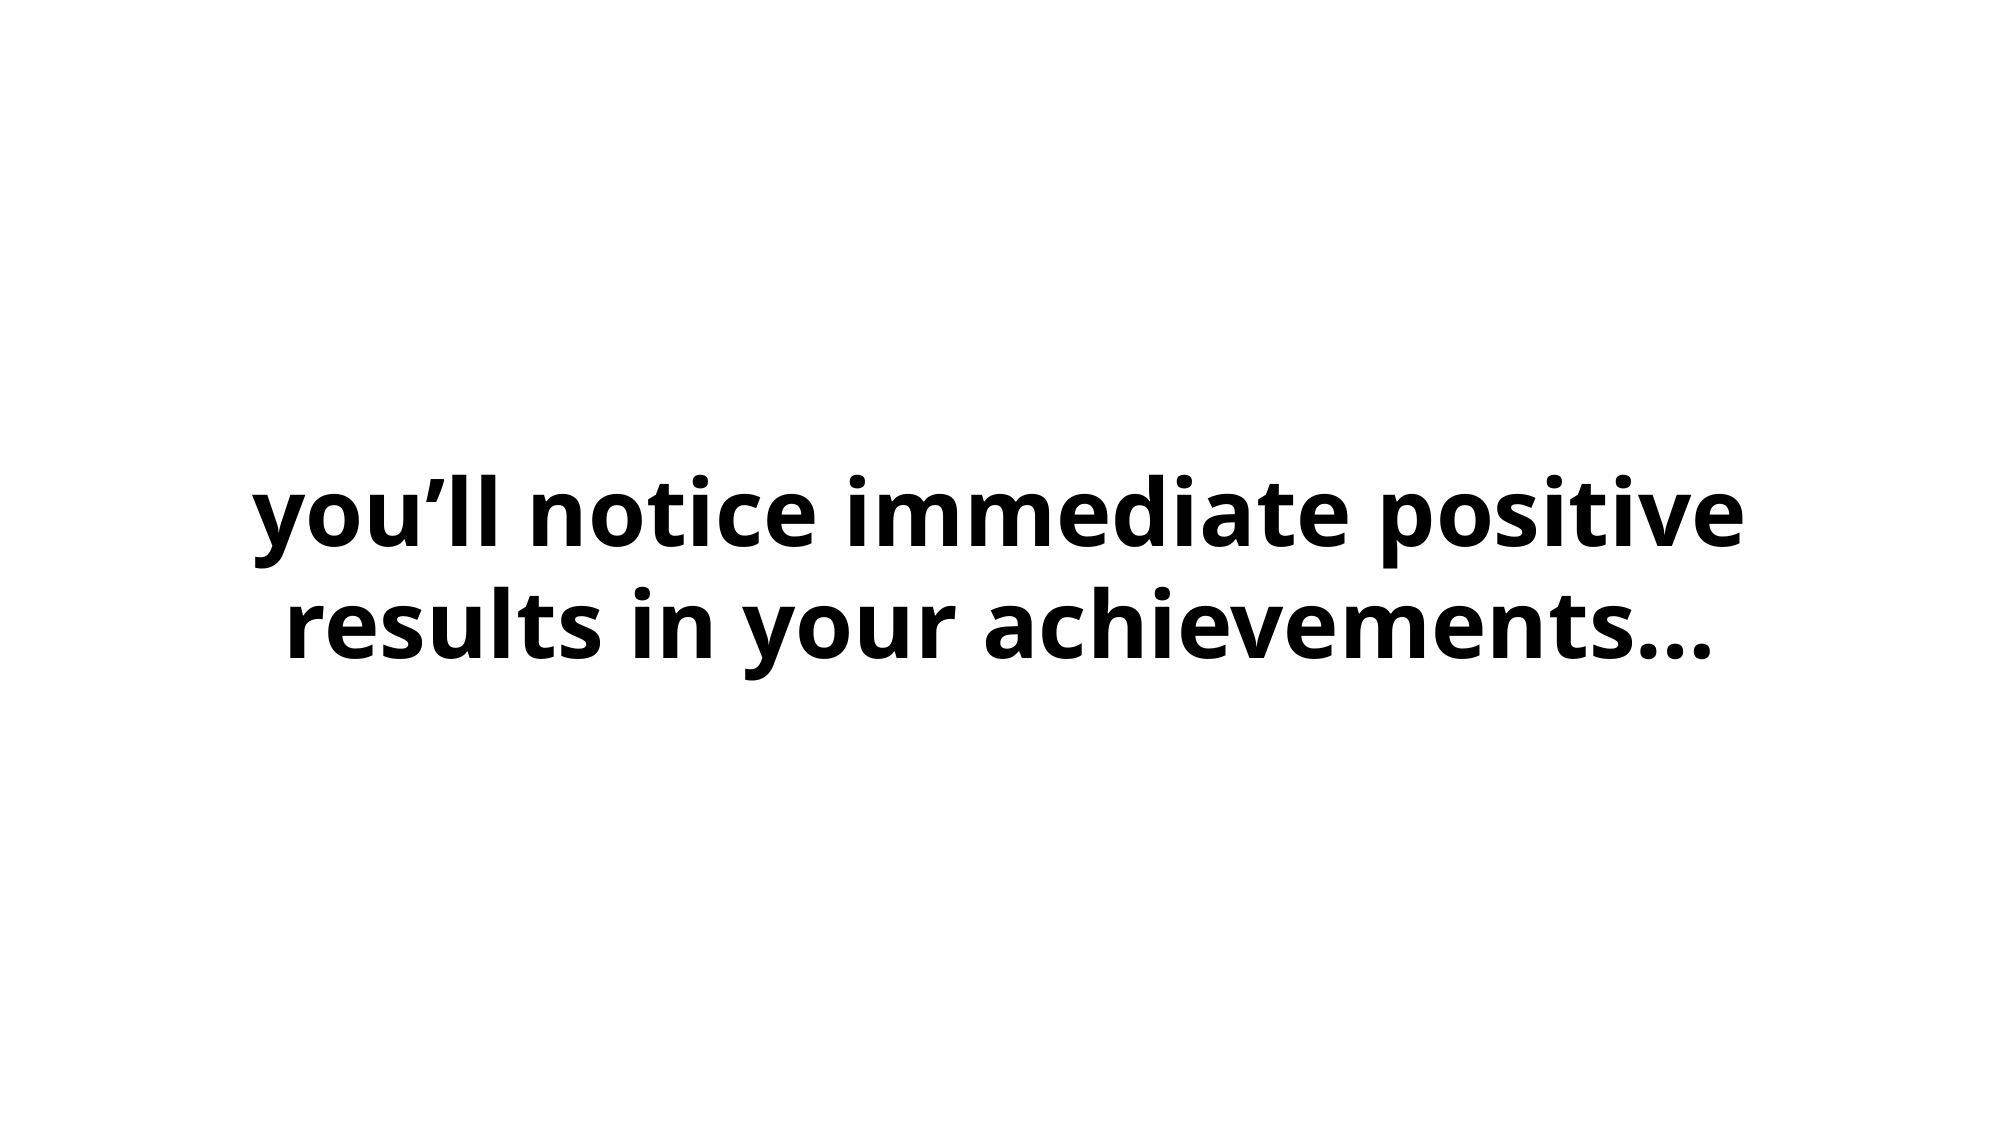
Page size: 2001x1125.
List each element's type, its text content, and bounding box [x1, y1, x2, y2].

text_box you’ll notice immediate positive results in your achievements… [106, 445, 1894, 685]
